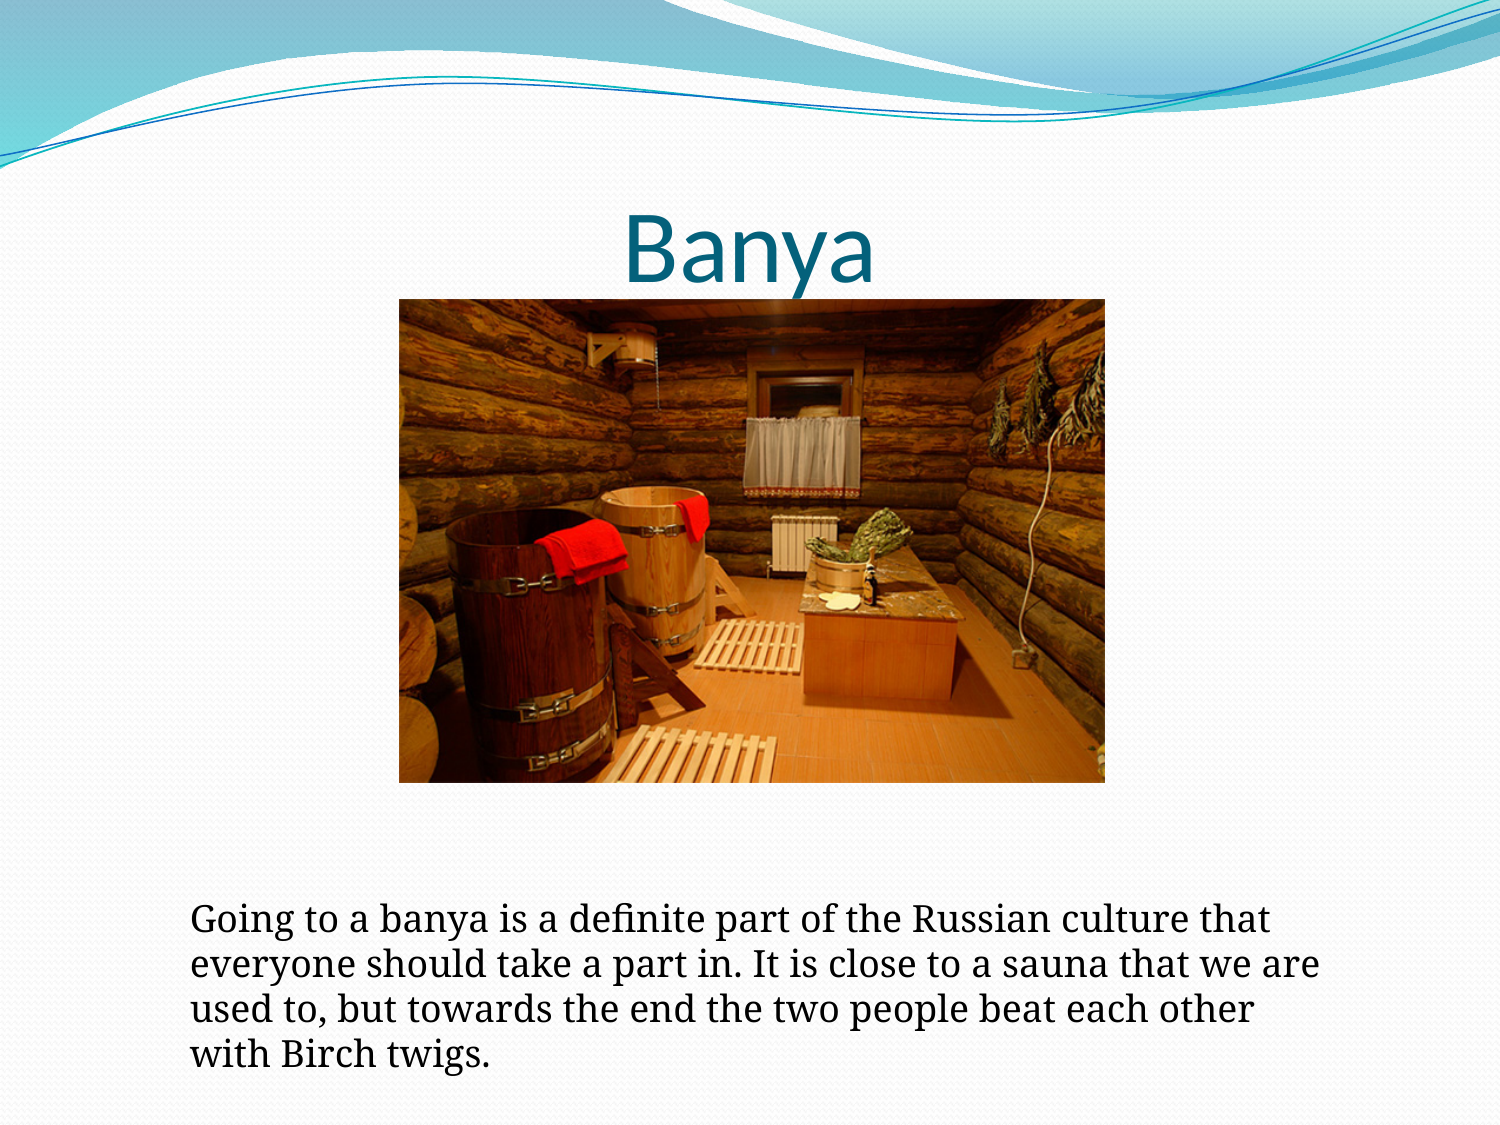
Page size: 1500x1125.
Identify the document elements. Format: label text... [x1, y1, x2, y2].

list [399, 299, 1105, 783]
text_box Going to a banya is a definite part of the Russian culture that everyone should take a part in. It is close to a sauna that we are used to, but towards the end the two people beat each other with Birch twigs. [174, 887, 1350, 1083]
title Banya [75, 115, 1425, 303]
